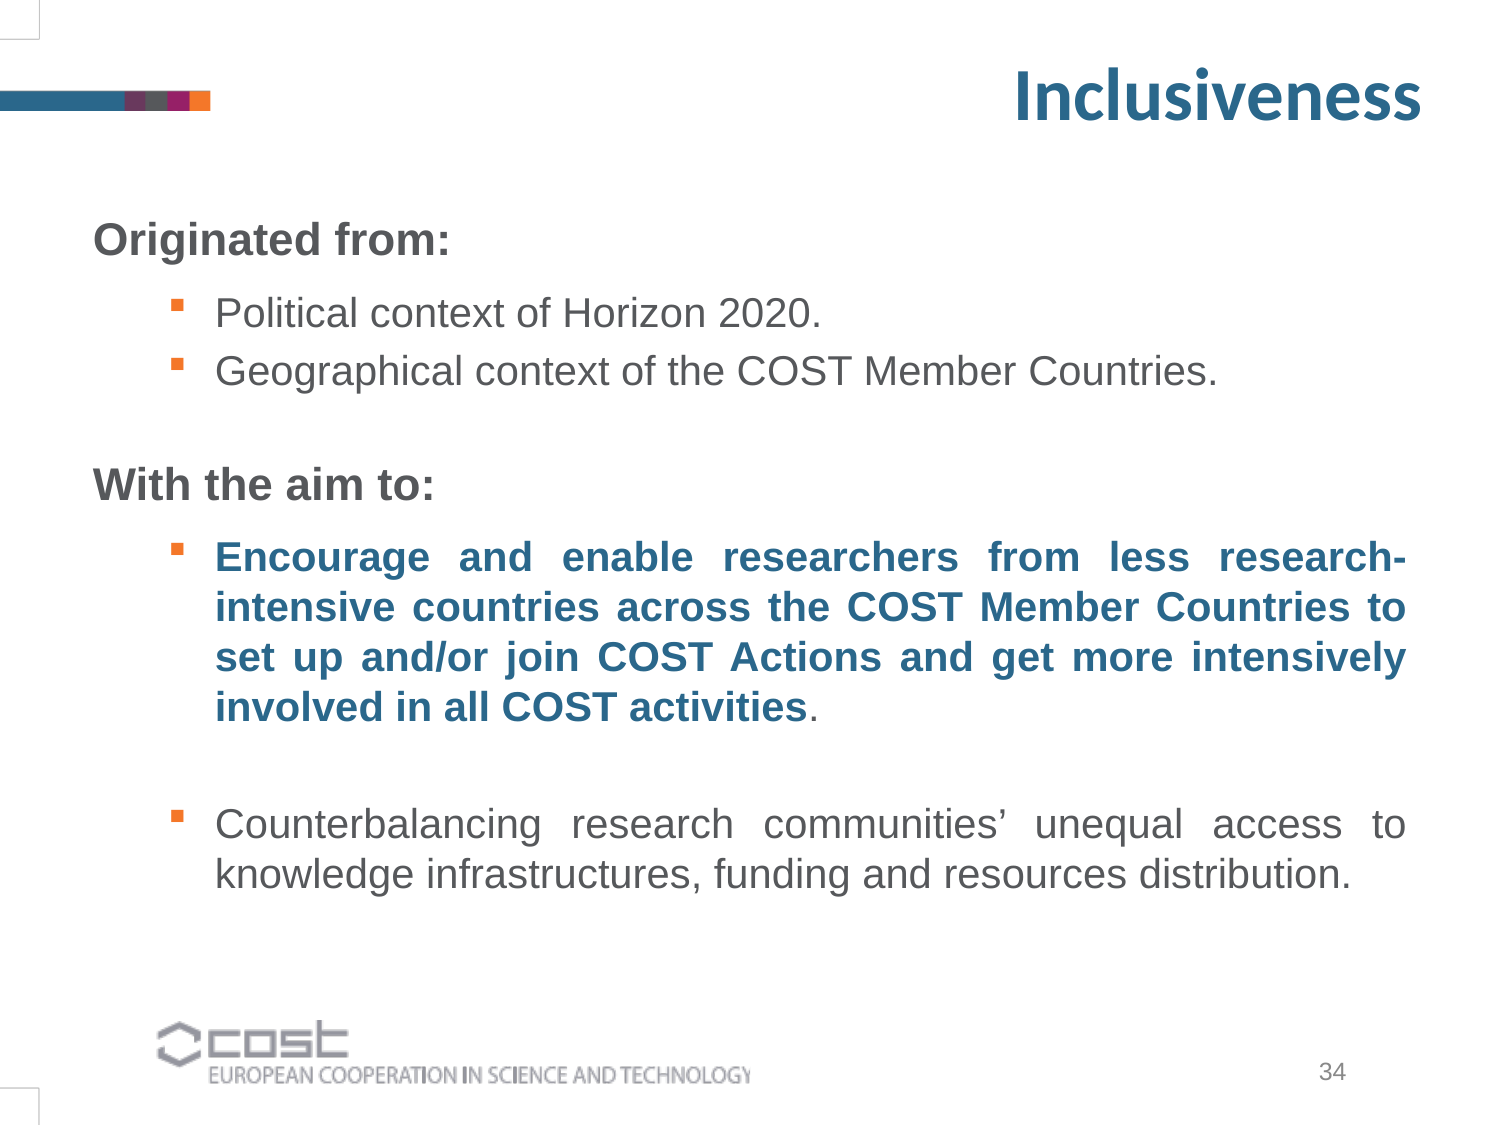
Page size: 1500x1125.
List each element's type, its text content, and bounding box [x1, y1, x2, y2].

slide_number 34 [1267, 1040, 1362, 1101]
text_box Originated from: Political context of Horizon 2020. Geographical context of the COST Member Countries. With the aim to: Encourage and enable researchers from less research-intensive countries across the COST Member Countries to set up and/or join COST Actions and get more intensively involved in all COST activities. Counterbalancing research communities’ unequal access to knowledge infrastructures, funding and resources distribution. [78, 202, 1423, 960]
list Inclusiveness [279, 38, 1438, 178]
